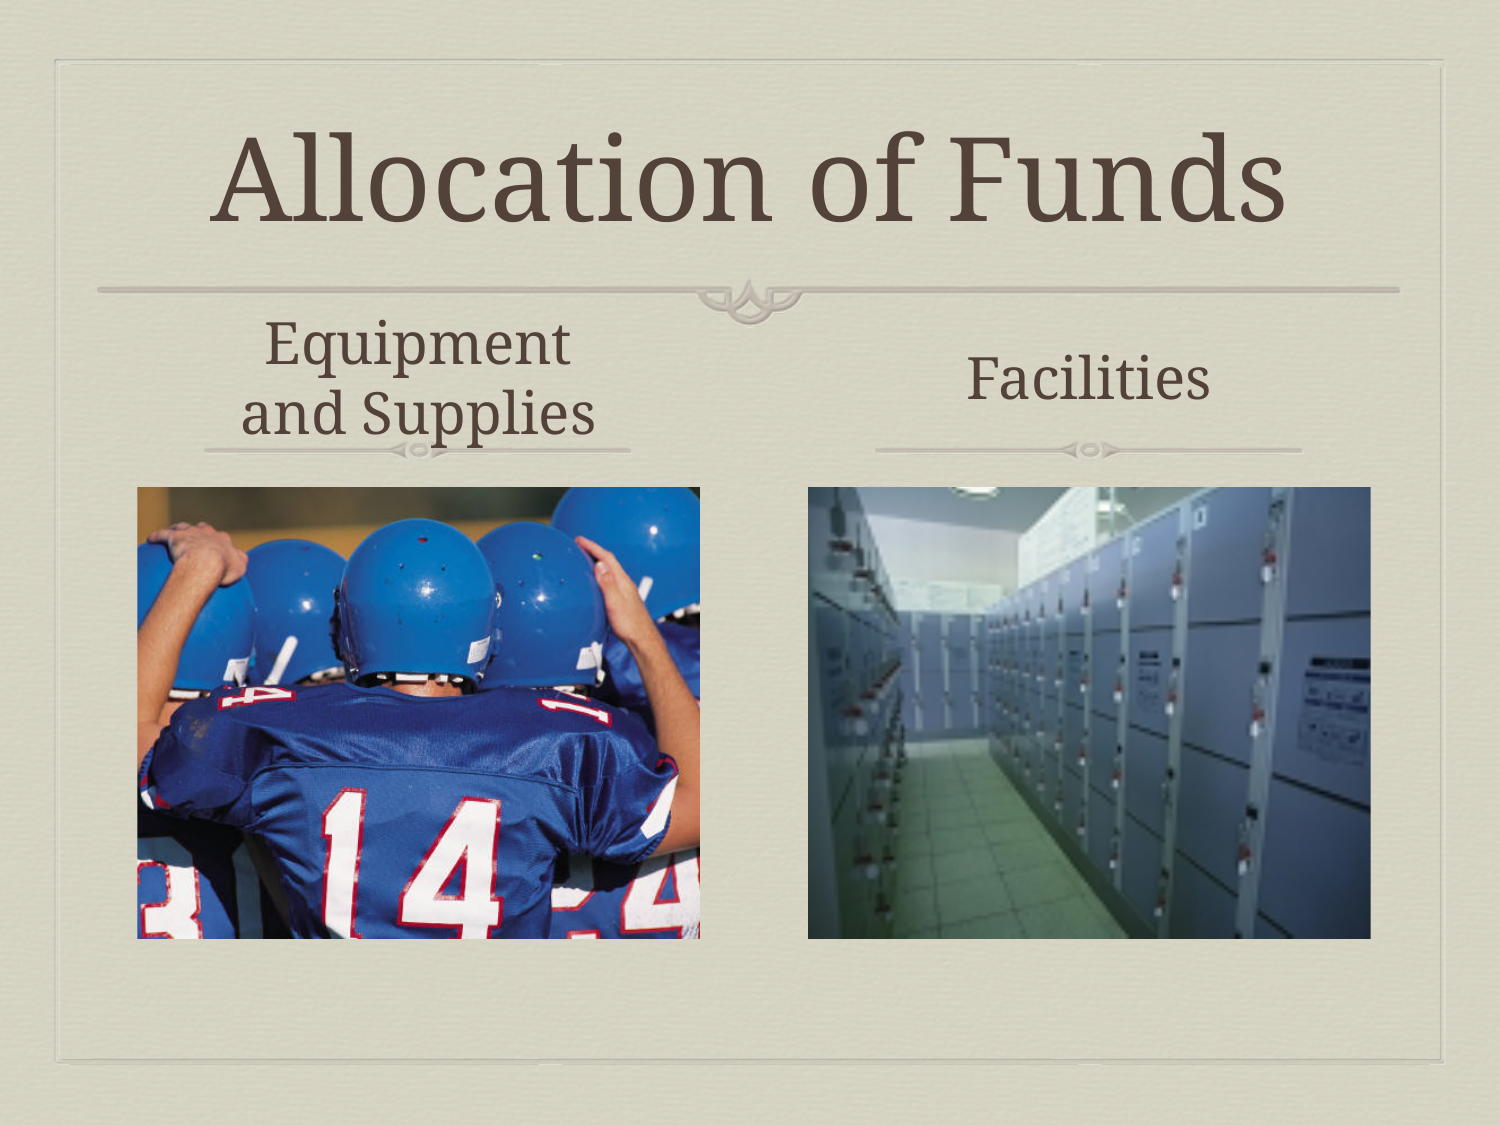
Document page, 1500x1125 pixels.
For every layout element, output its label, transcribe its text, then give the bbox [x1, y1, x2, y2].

list Equipment and Supplies [193, 301, 644, 450]
picture [0, 0, 1500, 1125]
title Allocation of Funds [131, 62, 1369, 288]
list Facilities [864, 301, 1315, 450]
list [136, 486, 701, 940]
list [807, 486, 1372, 940]
